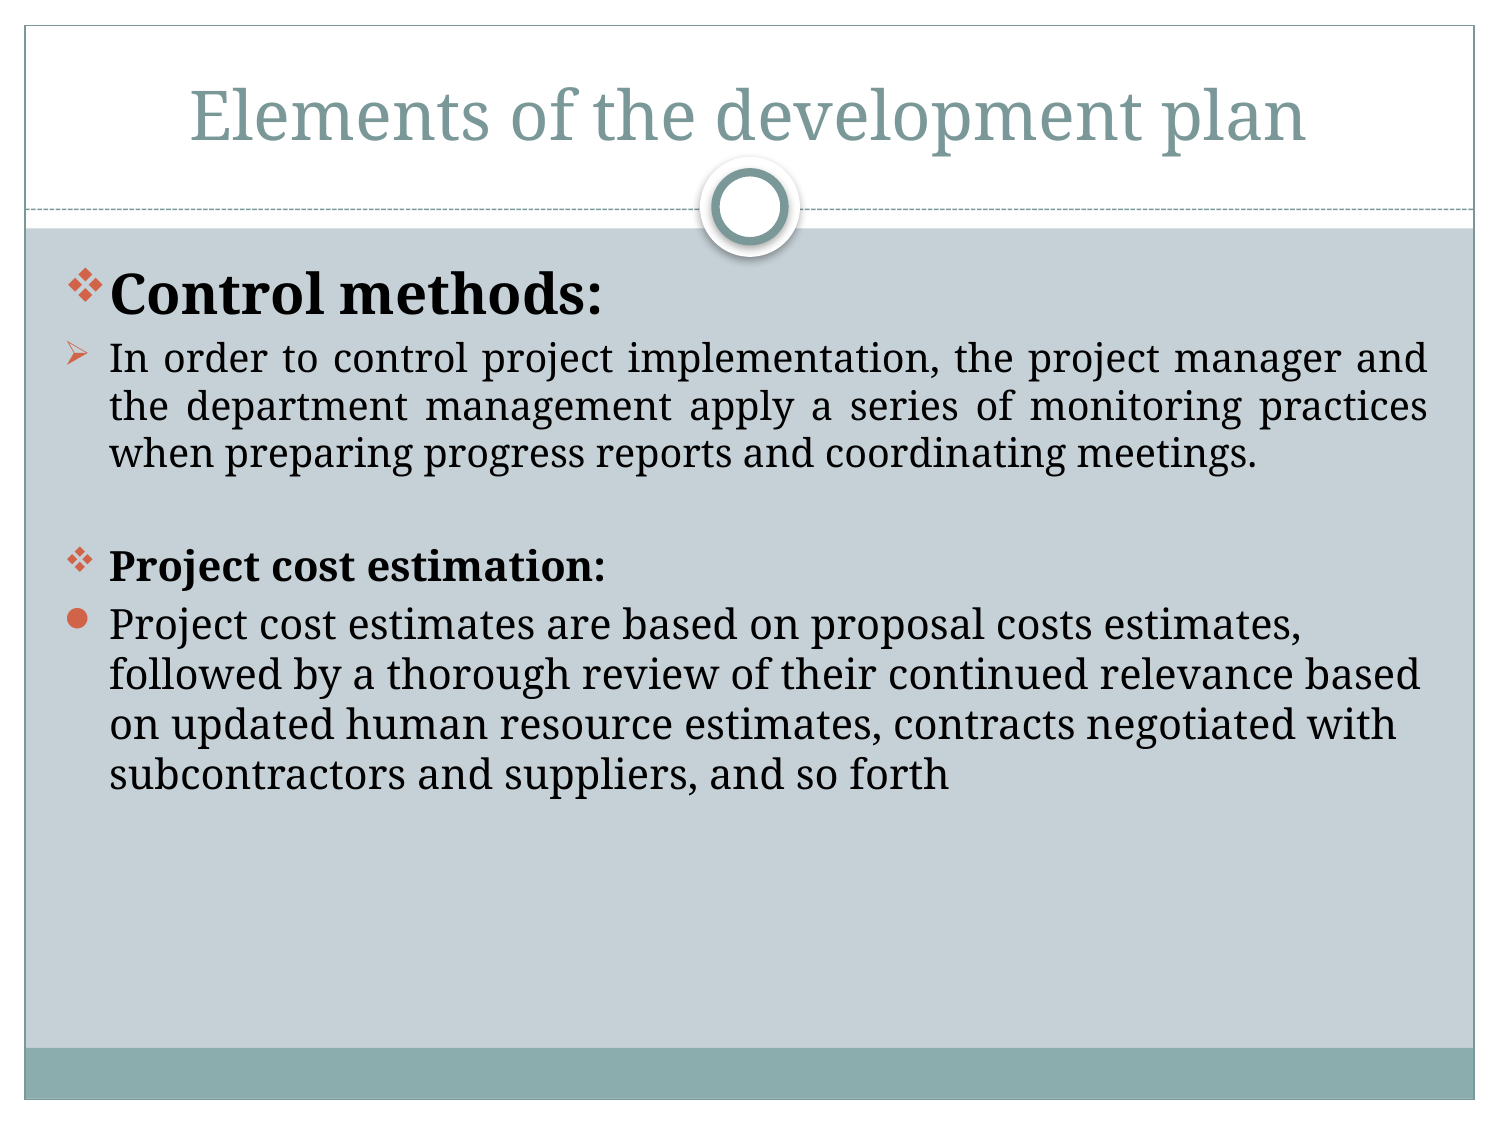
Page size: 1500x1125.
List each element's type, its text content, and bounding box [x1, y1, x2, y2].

list Control methods: In order to control project implementation, the project manager and the department management apply a series of monitoring practices when preparing progress reports and coordinating meetings. Project cost estimation: Project cost estimates are based on proposal costs estimates, followed by a thorough review of their continued relevance based on updated human resource estimates, contracts negotiated with subcontractors and suppliers, and so forth [49, 250, 1445, 1001]
title Elements of the development plan [49, 37, 1450, 162]
